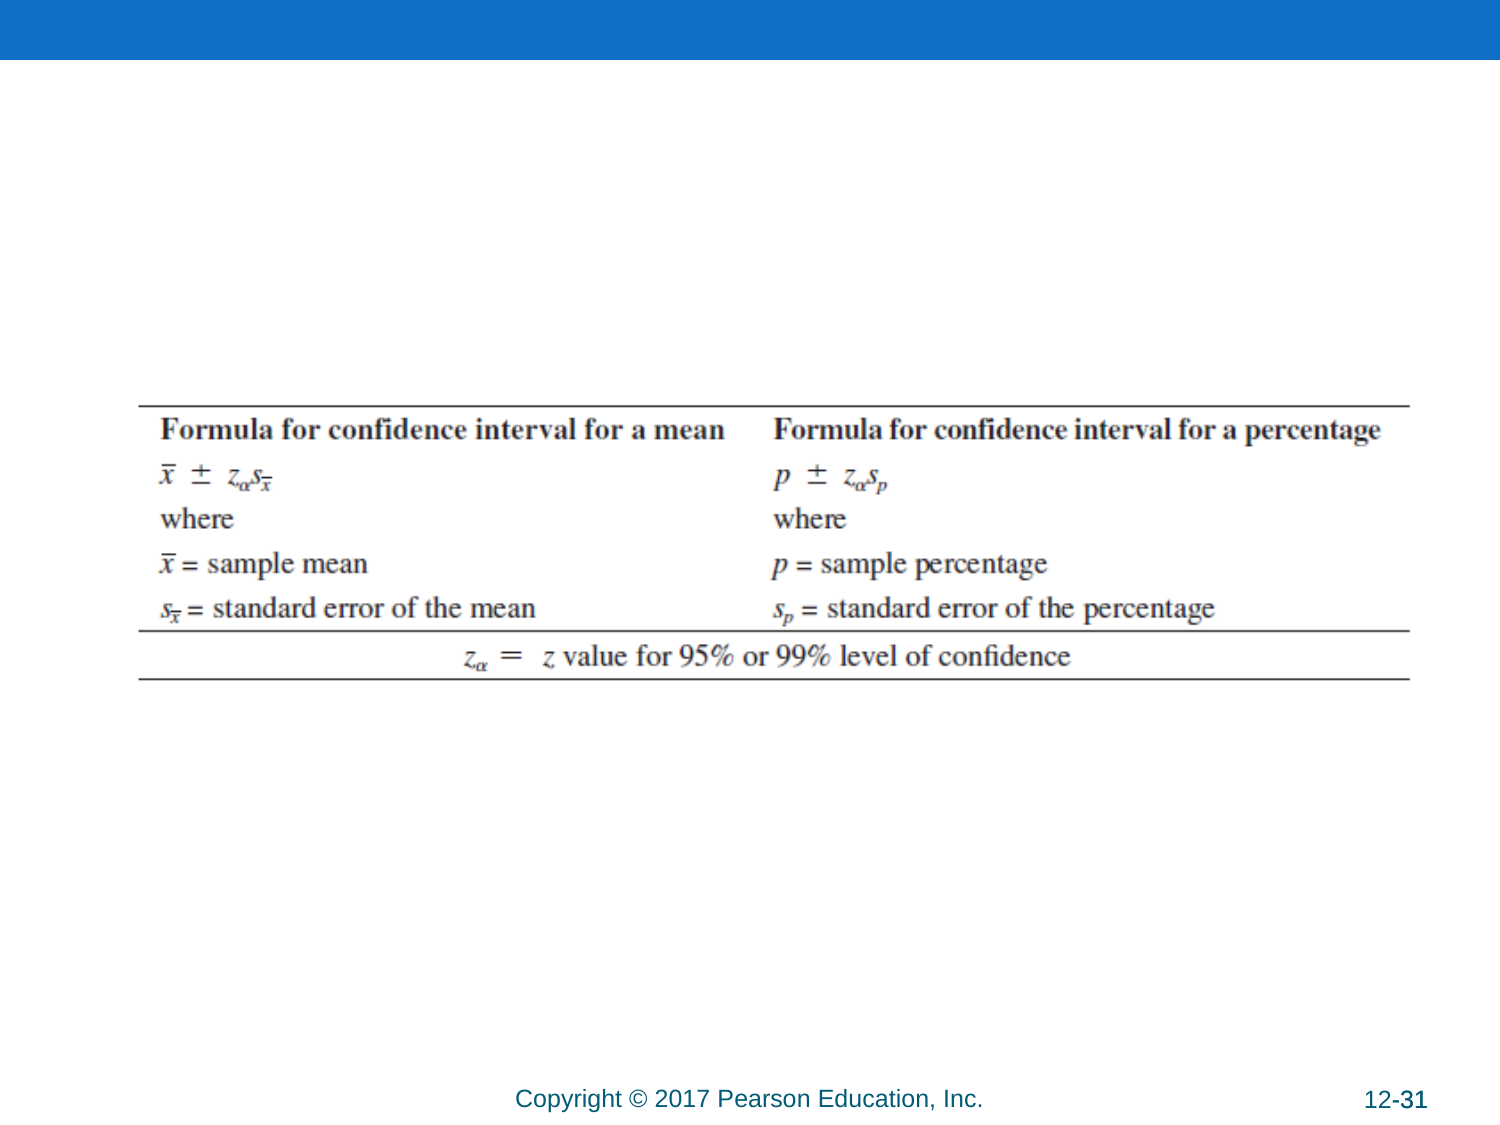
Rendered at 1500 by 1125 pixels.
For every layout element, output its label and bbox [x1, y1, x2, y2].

picture [98, 395, 1429, 694]
picture [641, 1100, 647, 1107]
